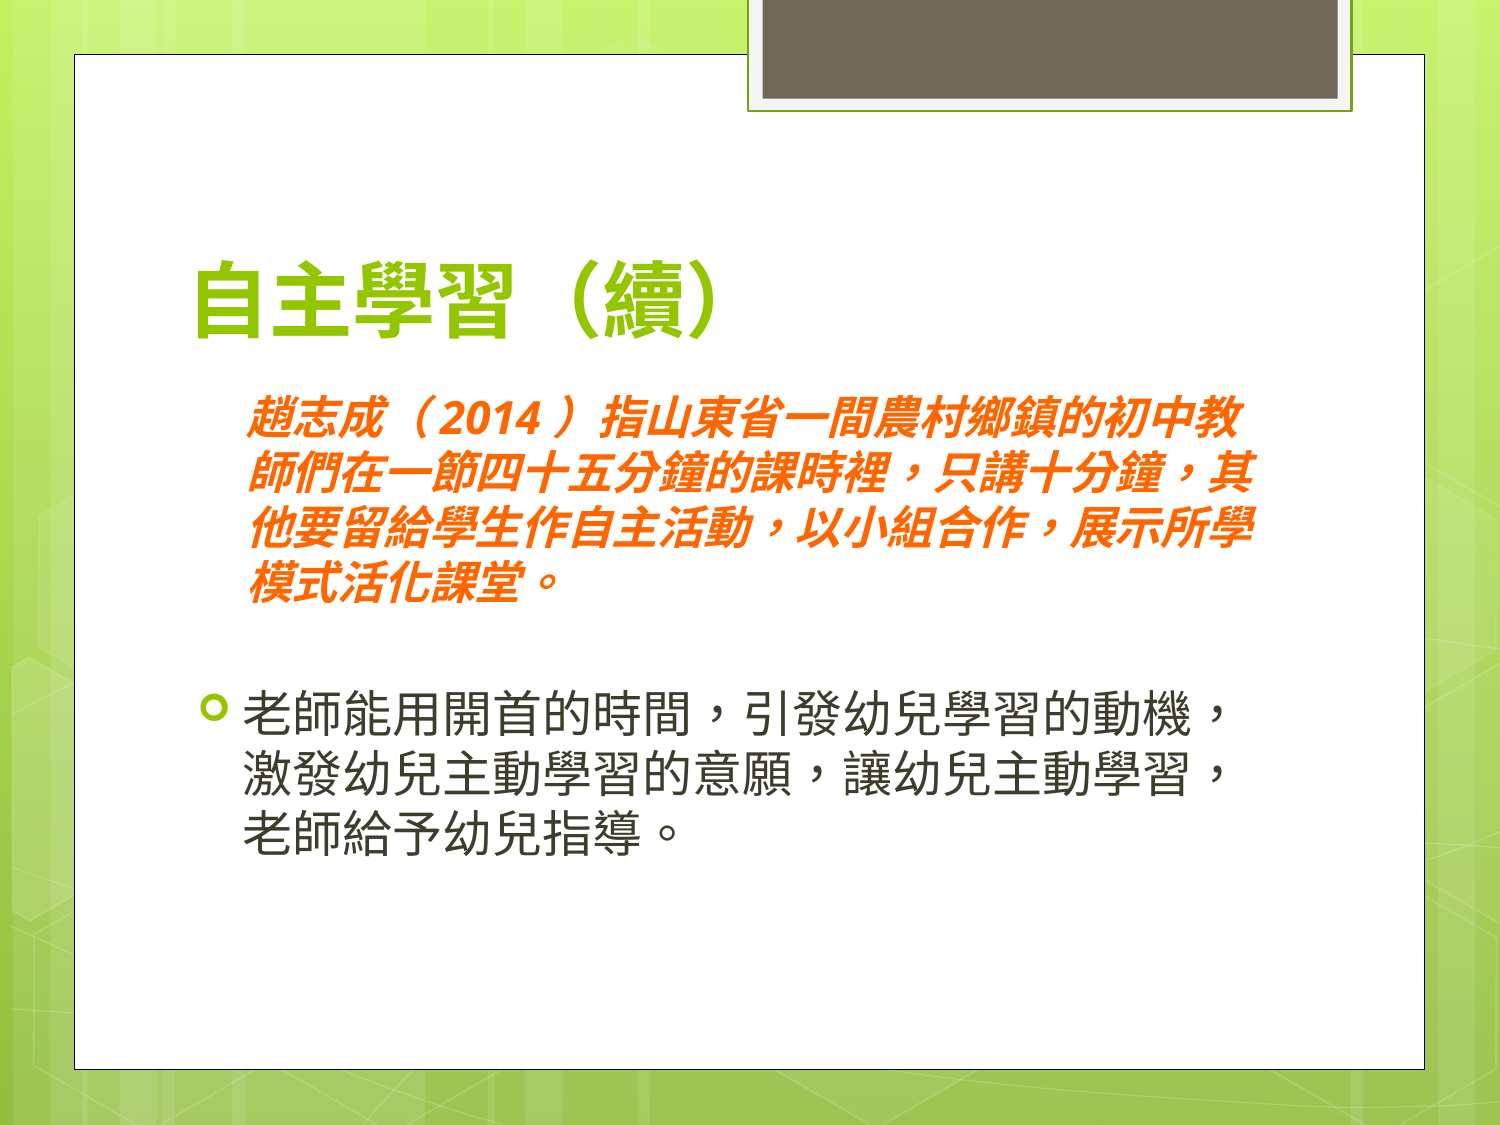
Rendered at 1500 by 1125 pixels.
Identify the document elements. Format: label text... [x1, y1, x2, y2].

list 趙志成（2014）指山東省一間農村鄉鎮的初中教師們在一節四十五分鐘的課時裡，只講十分鐘，其他要留給學生作自主活動，以小組合作，展示所學模式活化課堂。 老師能用開首的時間，引發幼兒學習的動機，激發幼兒主動學習的意願，讓幼兒主動學習，老師給予幼兒指導。 [171, 381, 1283, 957]
title 自主學習（續） [171, 168, 1324, 357]
